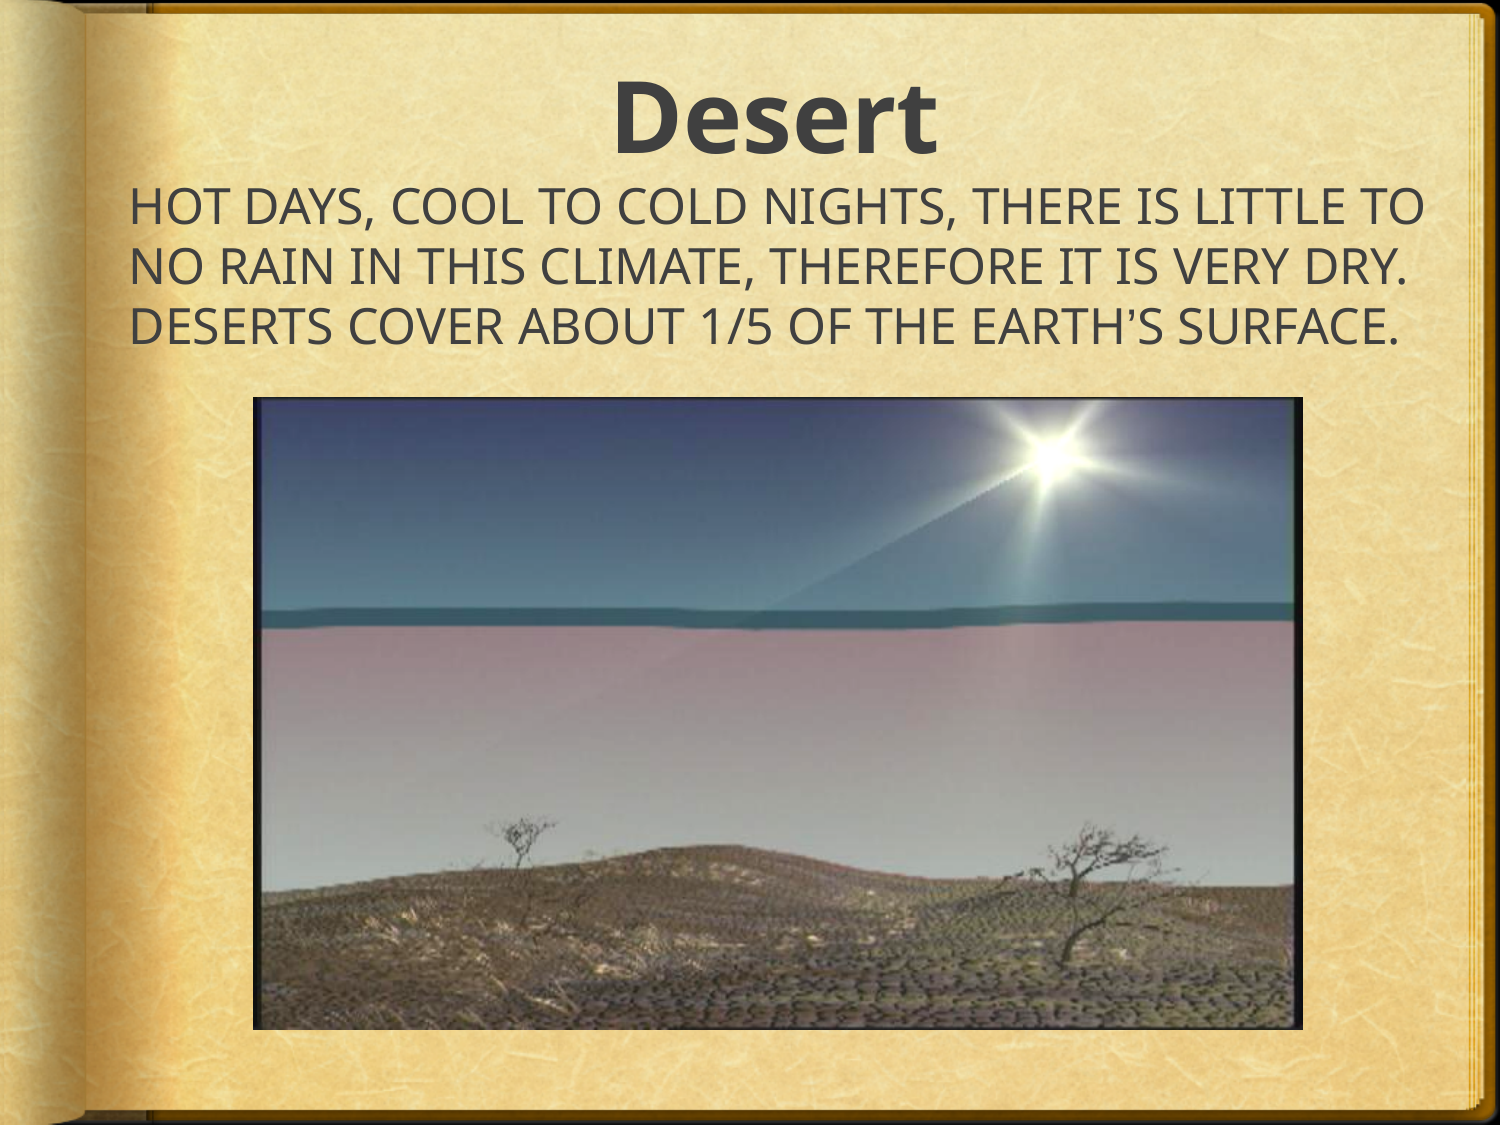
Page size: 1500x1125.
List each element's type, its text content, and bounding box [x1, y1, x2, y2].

title Desert [178, 34, 1372, 166]
list HOT DAYS, COOL TO COLD NIGHTS, THERE IS LITTLE TO NO RAIN IN THIS CLIMATE, THEREFORE IT IS VERY DRY. DESERTS COVER ABOUT 1/5 OF THE EARTH’S SURFACE. [113, 166, 1444, 398]
picture [0, 0, 1500, 1125]
